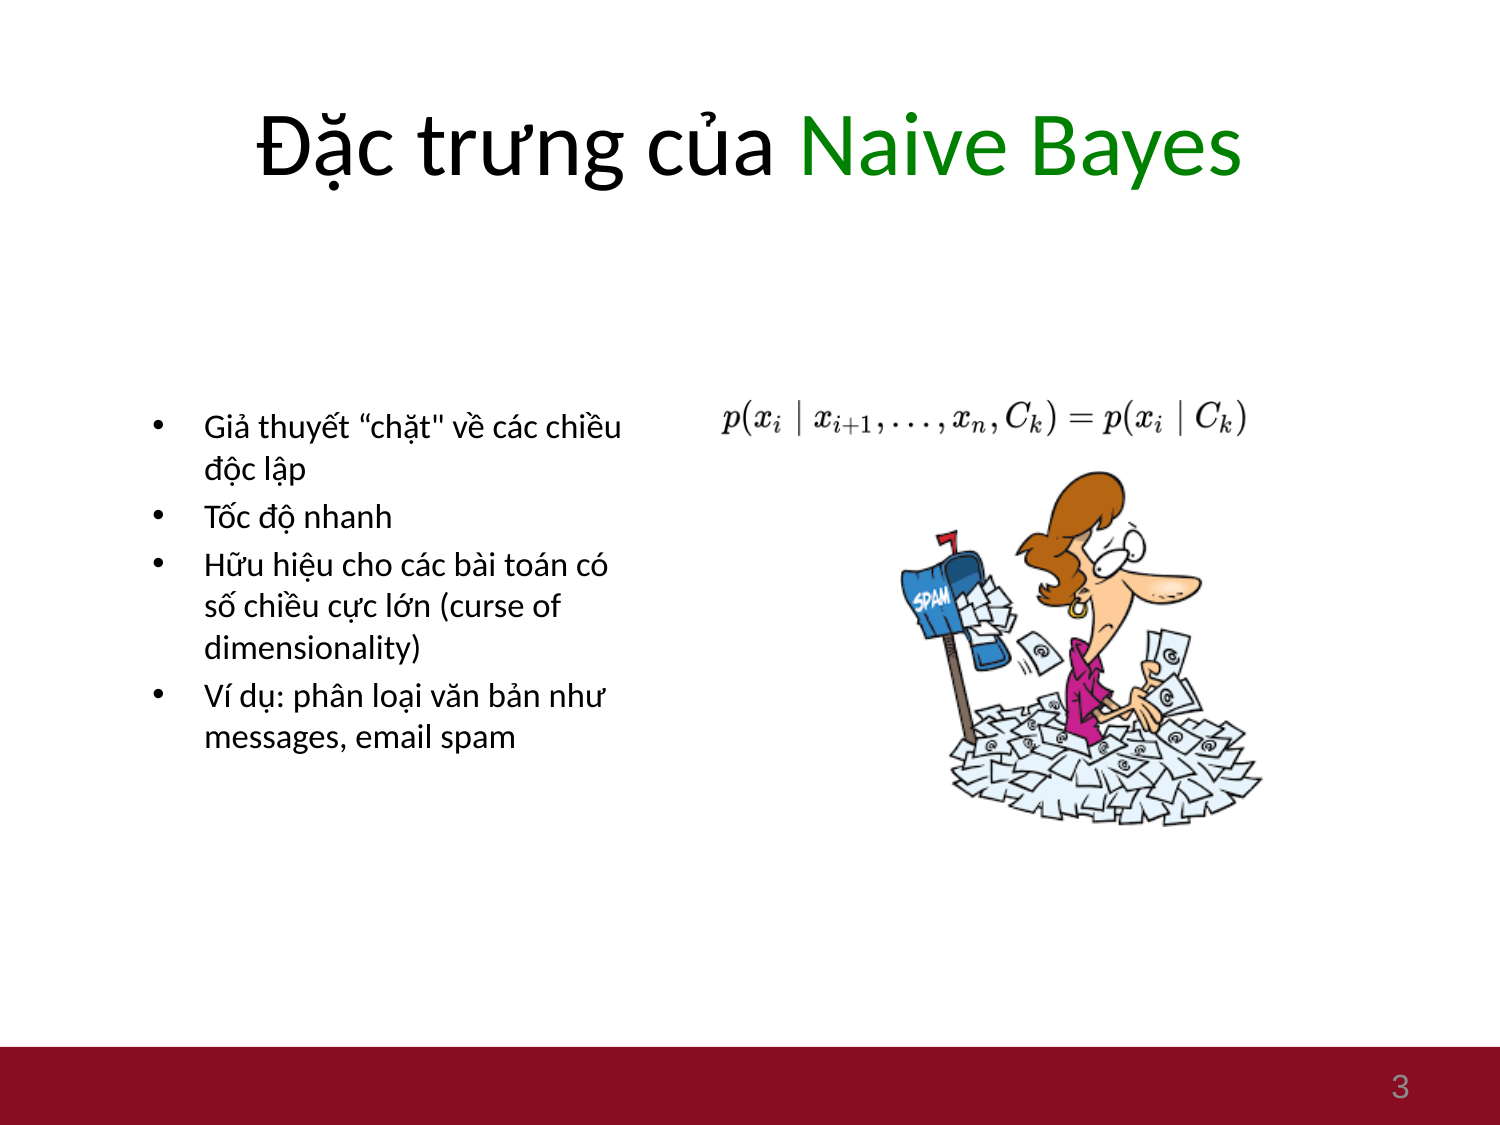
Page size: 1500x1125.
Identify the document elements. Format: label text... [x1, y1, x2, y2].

picture [899, 471, 1263, 827]
slide_number 3 [1074, 1057, 1425, 1118]
picture [699, 377, 1259, 460]
title Đặc trưng của Naive Bayes [75, 45, 1425, 233]
text_box Giả thuyết “chặt" về các chiều độc lập Tốc độ nhanh Hữu hiệu cho các bài toán có số chiều cực lớn (curse of dimensionality) Ví dụ: phân loại văn bản như messages, email spam [137, 396, 654, 767]
